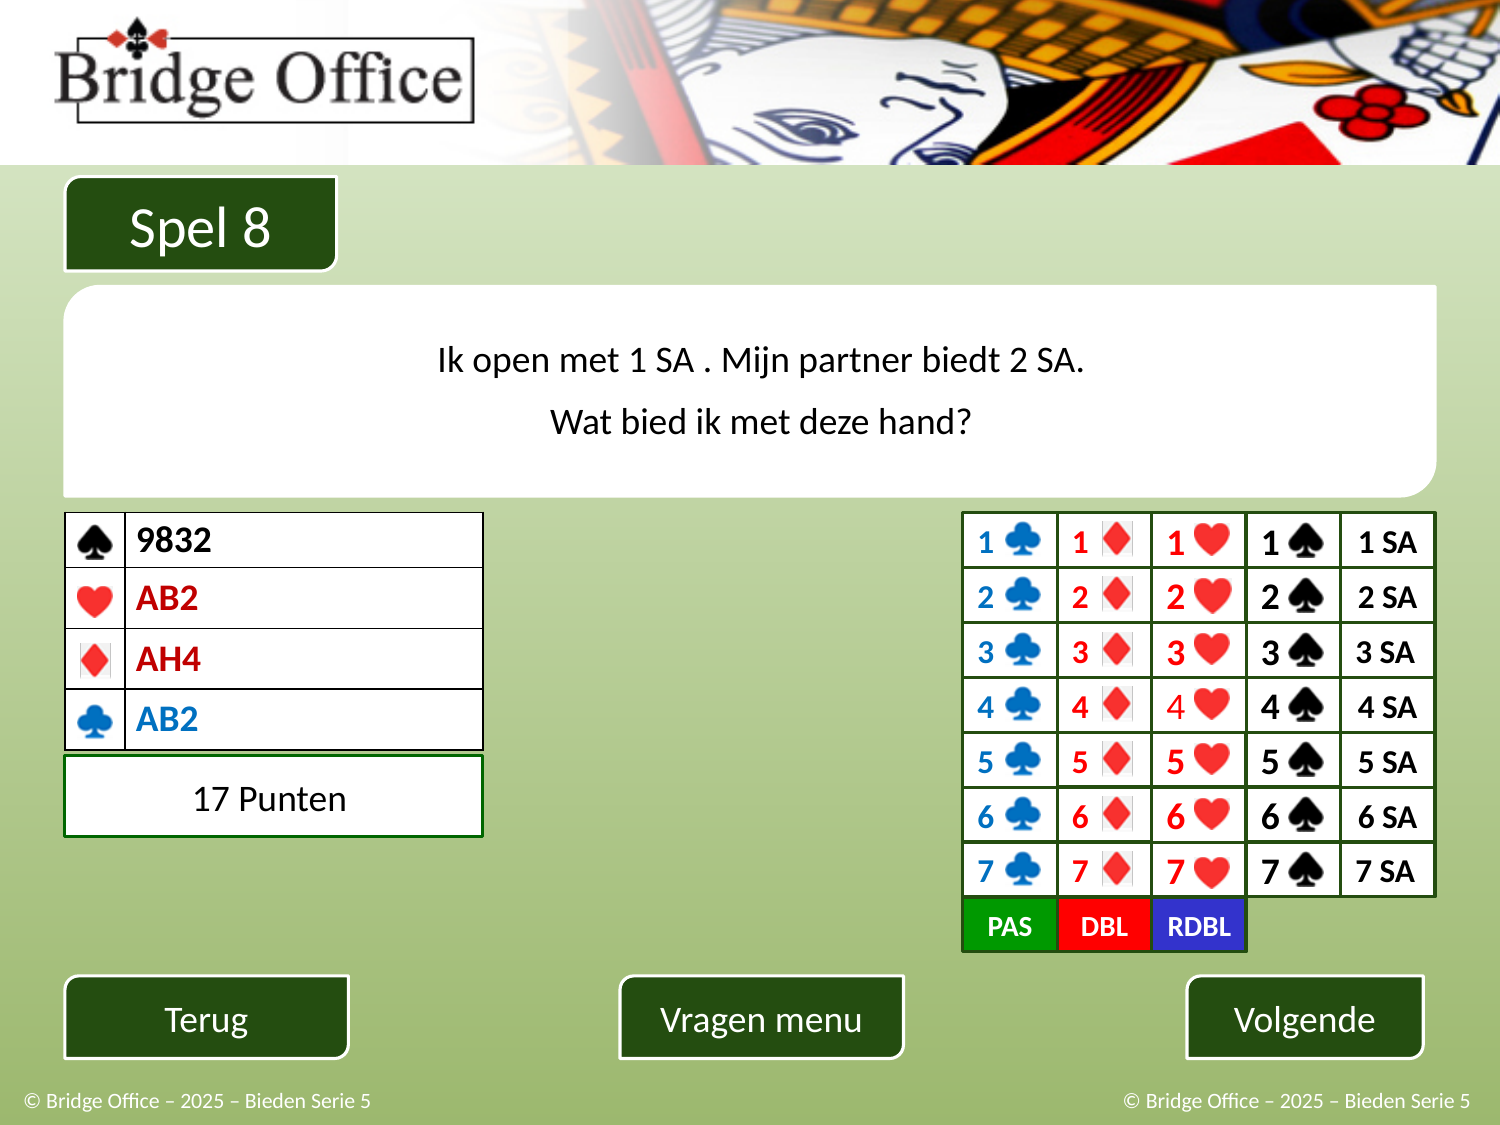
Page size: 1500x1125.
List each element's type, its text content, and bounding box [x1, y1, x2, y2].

text_box 7 [961, 841, 1056, 896]
text_box Spel 8 [63, 179, 339, 273]
text_box 1 SA [1342, 511, 1437, 569]
picture [77, 585, 114, 618]
text_box © Bridge Office – 2025 – Bieden Serie 5 [8, 1079, 393, 1121]
picture [1004, 741, 1041, 778]
text_box 6 SA [1339, 786, 1437, 844]
picture [1193, 523, 1230, 556]
picture [1288, 851, 1324, 887]
text_box 2 SA [1339, 569, 1437, 621]
text_box RDBL [1153, 898, 1248, 953]
picture [1288, 741, 1324, 778]
text_box 2 [1056, 569, 1153, 621]
text_box 3 [961, 621, 1056, 676]
picture [1288, 686, 1324, 723]
picture [1193, 688, 1230, 721]
picture [1288, 796, 1324, 832]
text_box 4 SA [1339, 676, 1437, 734]
picture [1193, 743, 1230, 776]
text_box 7 [1150, 841, 1245, 898]
picture [1099, 851, 1135, 887]
text_box 3 [1056, 621, 1150, 676]
picture [1099, 521, 1135, 558]
text_box 5 [1248, 734, 1339, 786]
picture [1288, 521, 1325, 558]
text_box PAS [961, 896, 1059, 953]
text_box 1 [1245, 511, 1342, 569]
text_box 4 [1245, 676, 1339, 734]
text_box 6 [1150, 786, 1245, 841]
text_box 3 [1245, 621, 1339, 676]
table_cell AB2 [126, 690, 482, 749]
picture [1194, 633, 1230, 666]
table_cell [66, 690, 124, 749]
text_box Volgende [1185, 974, 1425, 1061]
picture [77, 643, 114, 679]
picture [1004, 851, 1041, 887]
picture [1004, 796, 1041, 833]
text_box 5 [1059, 734, 1153, 786]
picture [77, 524, 114, 561]
text_box 3 [1150, 621, 1245, 676]
picture [1288, 631, 1324, 668]
text_box 7 [1245, 841, 1339, 898]
text_box 4 [1150, 676, 1245, 734]
picture [1004, 686, 1041, 723]
text_box 4 [1059, 676, 1150, 734]
text_box 5 SA [1339, 734, 1437, 786]
text_box 7 [1056, 841, 1150, 898]
text_box 1 [961, 511, 1059, 569]
picture [77, 703, 114, 740]
picture [1004, 521, 1041, 558]
picture [1004, 631, 1041, 668]
text_box Terug [63, 974, 350, 1061]
table_cell AH4 [126, 629, 482, 688]
text_box 6 [1056, 786, 1150, 841]
text_box 3 SA [1339, 621, 1437, 676]
picture [1193, 578, 1232, 614]
text_box Ik open met 1 SA . Mijn partner biedt 2 SA. [405, 327, 1119, 388]
text_box 6 [1245, 786, 1339, 841]
text_box 2 [1245, 569, 1339, 621]
table_cell [66, 568, 124, 628]
picture [1099, 741, 1135, 778]
text_box © Bridge Office – 2025 – Bieden Serie 5 [1107, 1079, 1500, 1121]
picture [1288, 576, 1324, 613]
picture [1099, 796, 1135, 833]
picture [1193, 798, 1230, 830]
picture [1099, 686, 1135, 723]
text_box DBL [1059, 898, 1153, 953]
table_header 9832 [126, 513, 482, 567]
text_box Wat bied ik met deze hand? [528, 389, 995, 450]
table_cell [66, 629, 124, 688]
picture [1099, 576, 1135, 613]
text_box Vragen menu [618, 974, 906, 1061]
text_box 6 [961, 786, 1056, 841]
table_cell AB2 [126, 568, 482, 628]
picture [1099, 631, 1135, 668]
picture [0, 0, 1500, 166]
picture [1193, 857, 1230, 890]
text_box 7 SA [1339, 844, 1437, 898]
text_box 4 [961, 676, 1059, 734]
text_box 5 [961, 734, 1059, 786]
text_box 2 [1153, 569, 1245, 621]
text_box 5 [1153, 734, 1248, 786]
text_box 17 Punten [63, 754, 484, 838]
text_box 2 [961, 569, 1056, 621]
text_box [63, 284, 1437, 498]
picture [1004, 576, 1041, 613]
table_header [66, 513, 124, 567]
text_box 1 [1153, 511, 1245, 569]
text_box 1 [1059, 511, 1153, 569]
